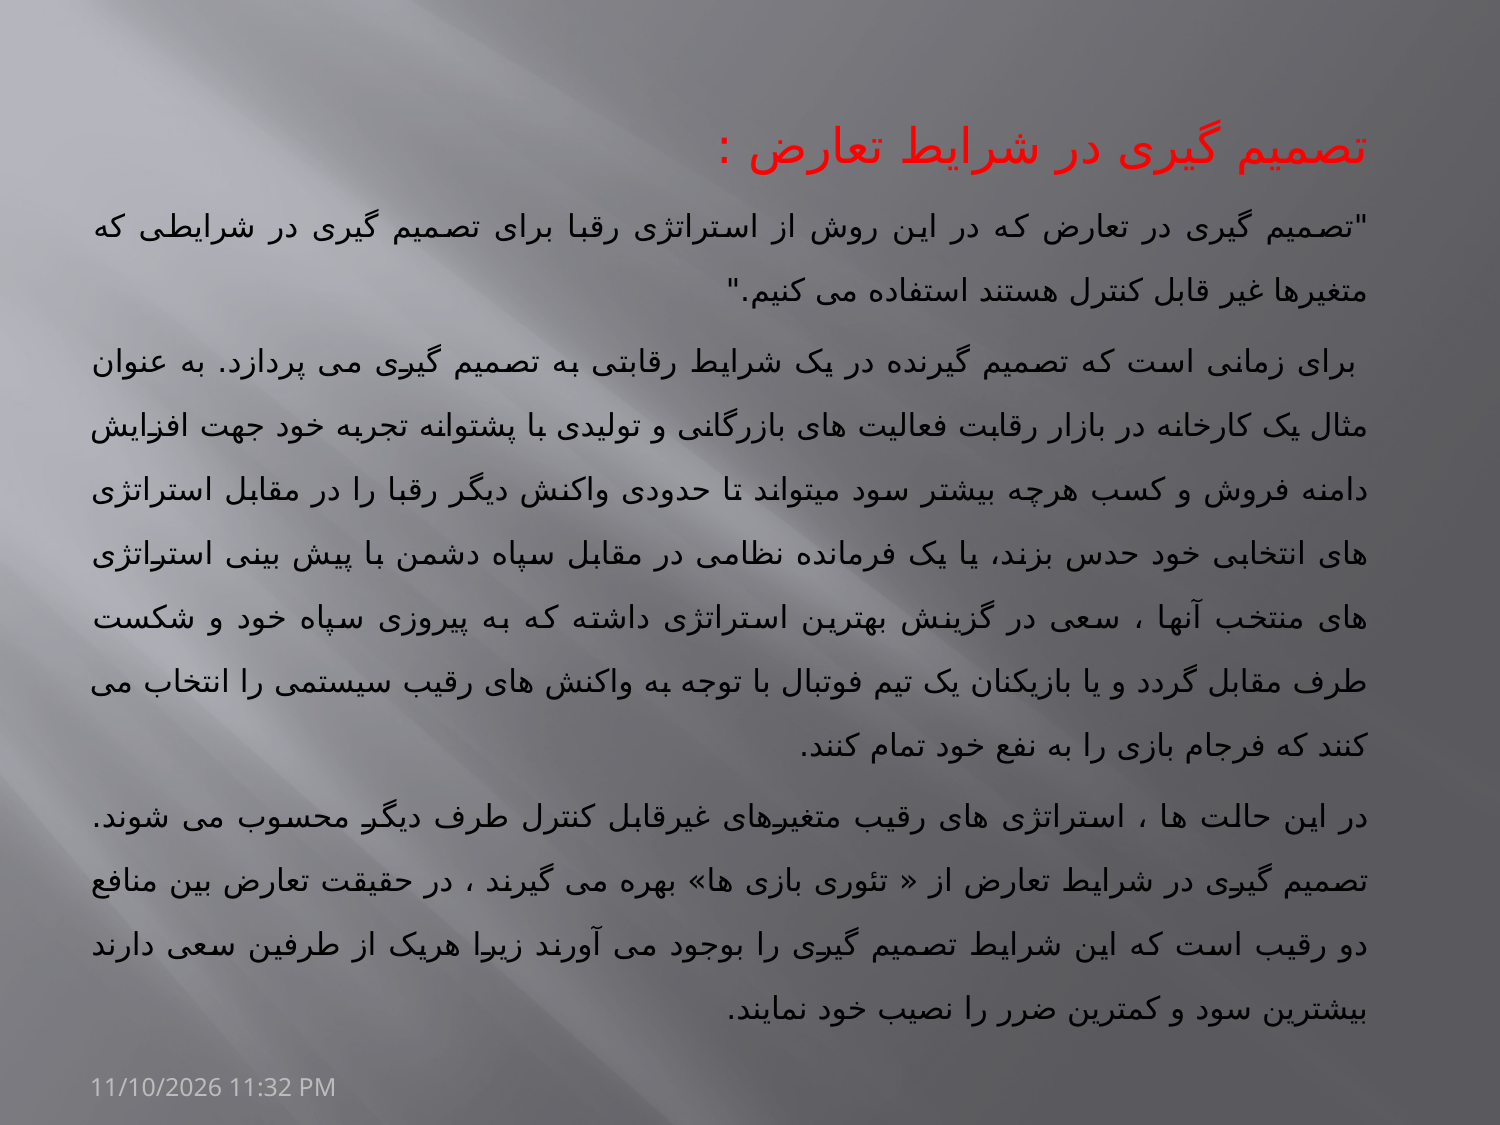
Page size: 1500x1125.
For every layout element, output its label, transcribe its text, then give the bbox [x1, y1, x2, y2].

slide_number 20/مارس/1 [75, 1052, 425, 1113]
list تصمیم گیری در شرایط تعارض : "تصمیم گیری در تعارض که در این روش از استراتژی رقبا برای تصمیم گیری در شرایطی که متغیرها غیر قابل کنترل هستند استفاده می کنیم." برای زمانی است که تصمیم گیرنده در یک شرایط رقابتی به تصمیم گیری می پردازد. به عنوان مثال یک کارخانه در بازار رقابت فعالیت های بازرگانی و تولیدی با پشتوانه تجربه خود جهت افزایش دامنه فروش و کسب هرچه بیشتر سود میتواند تا حدودی واکنش دیگر رقبا را در مقابل استراتژی های انتخابی خود حدس بزند، یا یک فرمانده نظامی در مقابل سپاه دشمن با پیش بینی استراتژی های منتخب آنها ، سعی در گزینش بهترین استراتژی داشته که به پیروزی سپاه خود و شکست طرف مقابل گردد و یا بازیکنان یک تیم فوتبال با توجه به واکنش های رقیب سیستمی را انتخاب می کنند که فرجام بازی را به نفع خود تمام کنند. در این حالت ها ، استراتژی های رقیب متغیرهای غیرقابل کنترل طرف دیگر محسوب می شوند. تصمیم گیری در شرایط تعارض از « تئوری بازی ها» بهره می گیرند ، در حقیقت تعارض بین منافع دو رقیب است که این شرایط تصمیم گیری را بوجود می آورند زیرا هریک از طرفین سعی دارند بیشترین سود و کمترین ضرر را نصیب خود نمایند. [75, 66, 1459, 1071]
